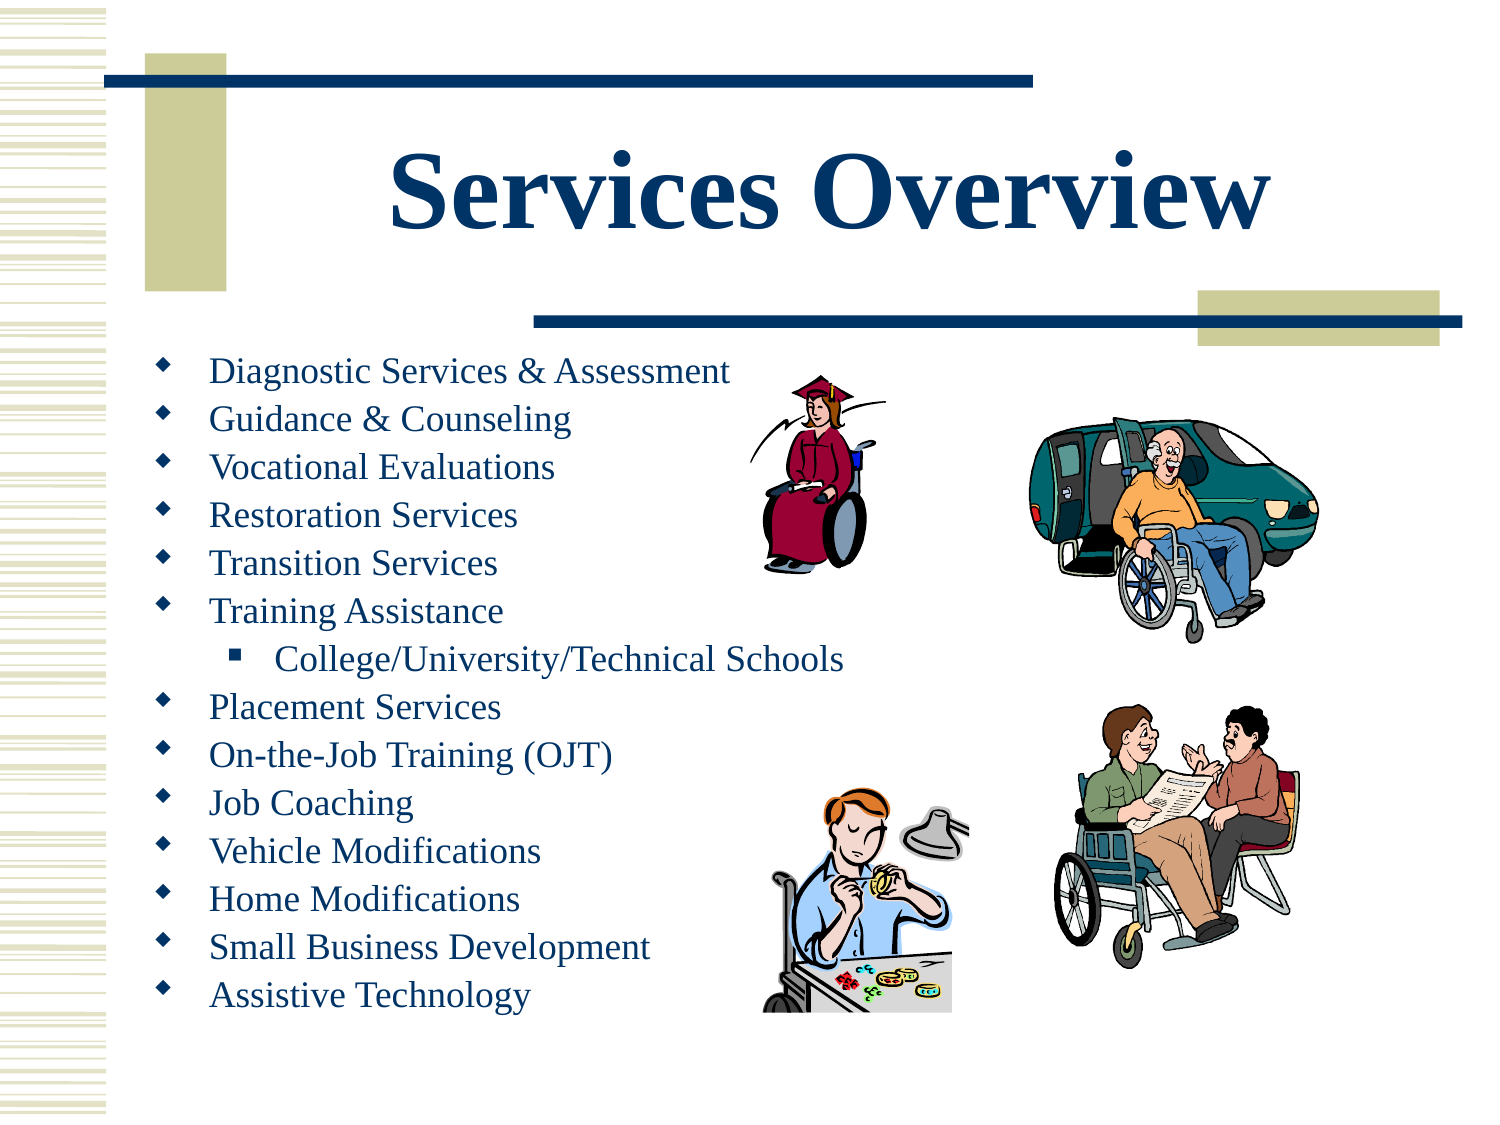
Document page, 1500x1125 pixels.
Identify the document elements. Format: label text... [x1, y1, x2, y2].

list Diagnostic Services & Assessment Guidance & Counseling Vocational Evaluations Restoration Services Transition Services Training Assistance College/University/Technical Schools Placement Services On-the-Job Training (OJT) Job Coaching Vehicle Modifications Home Modifications Small Business Development Assistive Technology [137, 212, 1413, 1088]
picture [1049, 699, 1306, 976]
title Services Overview [224, 99, 1436, 288]
picture [762, 787, 970, 1013]
picture [1024, 412, 1326, 651]
picture [749, 374, 887, 576]
